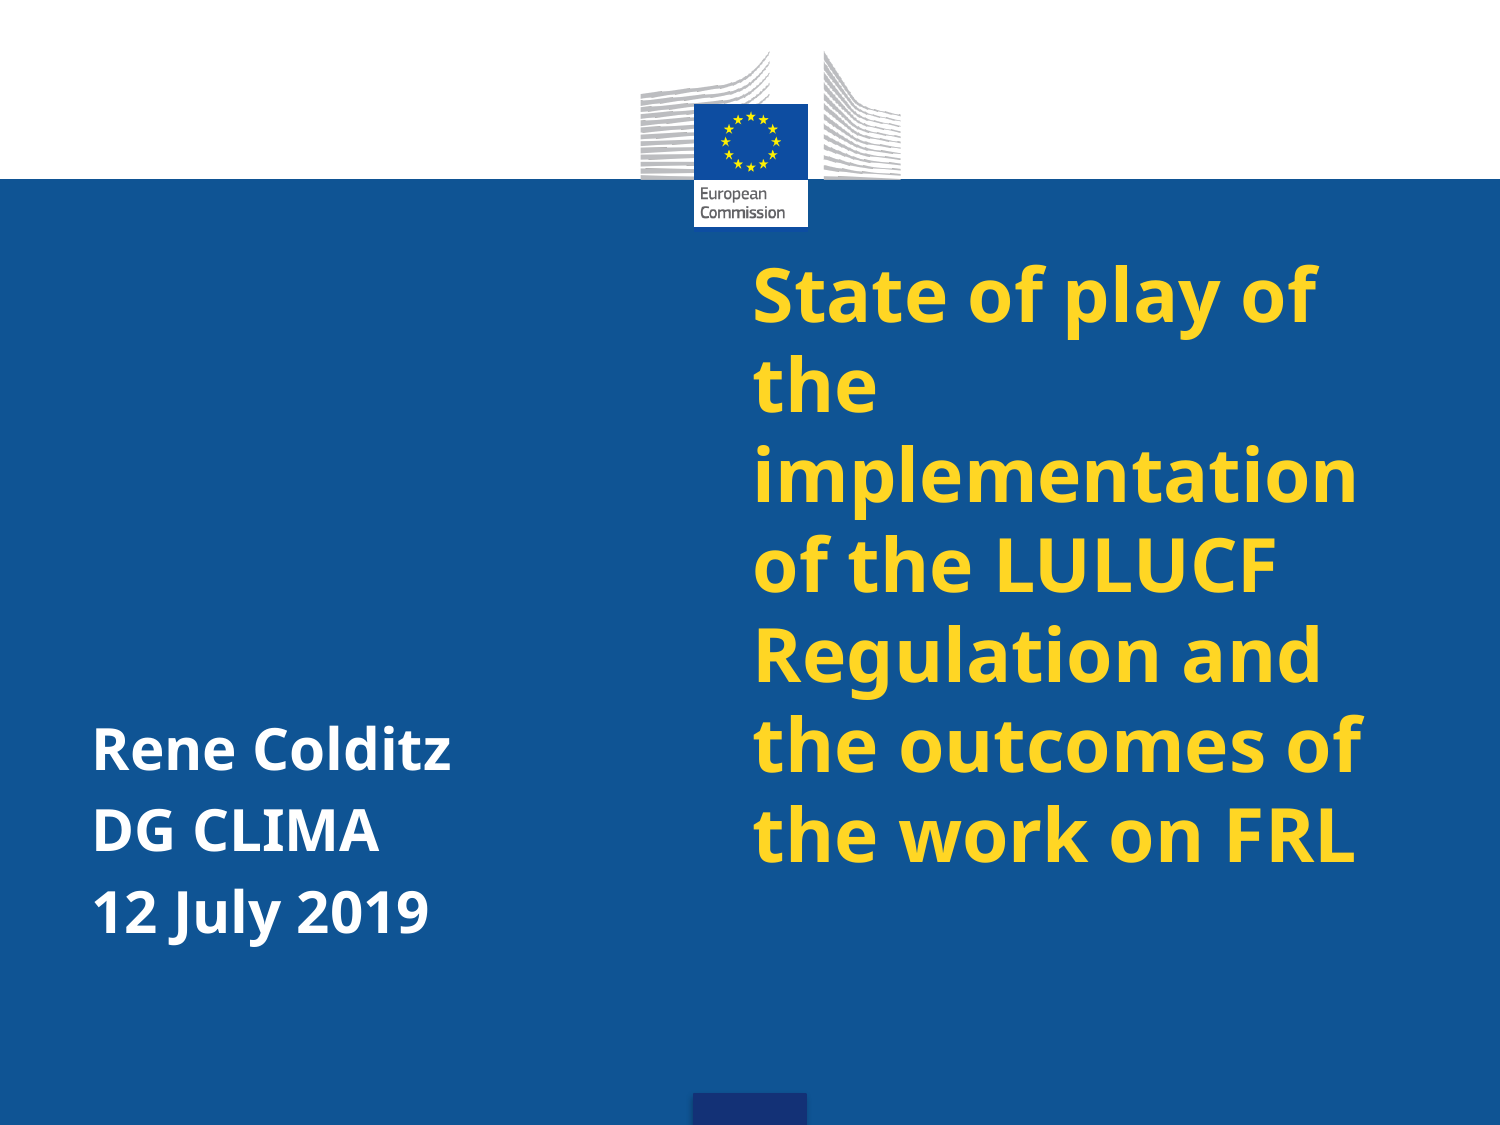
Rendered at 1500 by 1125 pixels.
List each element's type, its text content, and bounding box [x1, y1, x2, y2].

list Rene Colditz DG CLIMA 12 July 2019 [76, 703, 763, 1012]
title State of play of the implementation of the LULUCF Regulation and the outcomes of the work on FRL [678, 278, 1471, 847]
